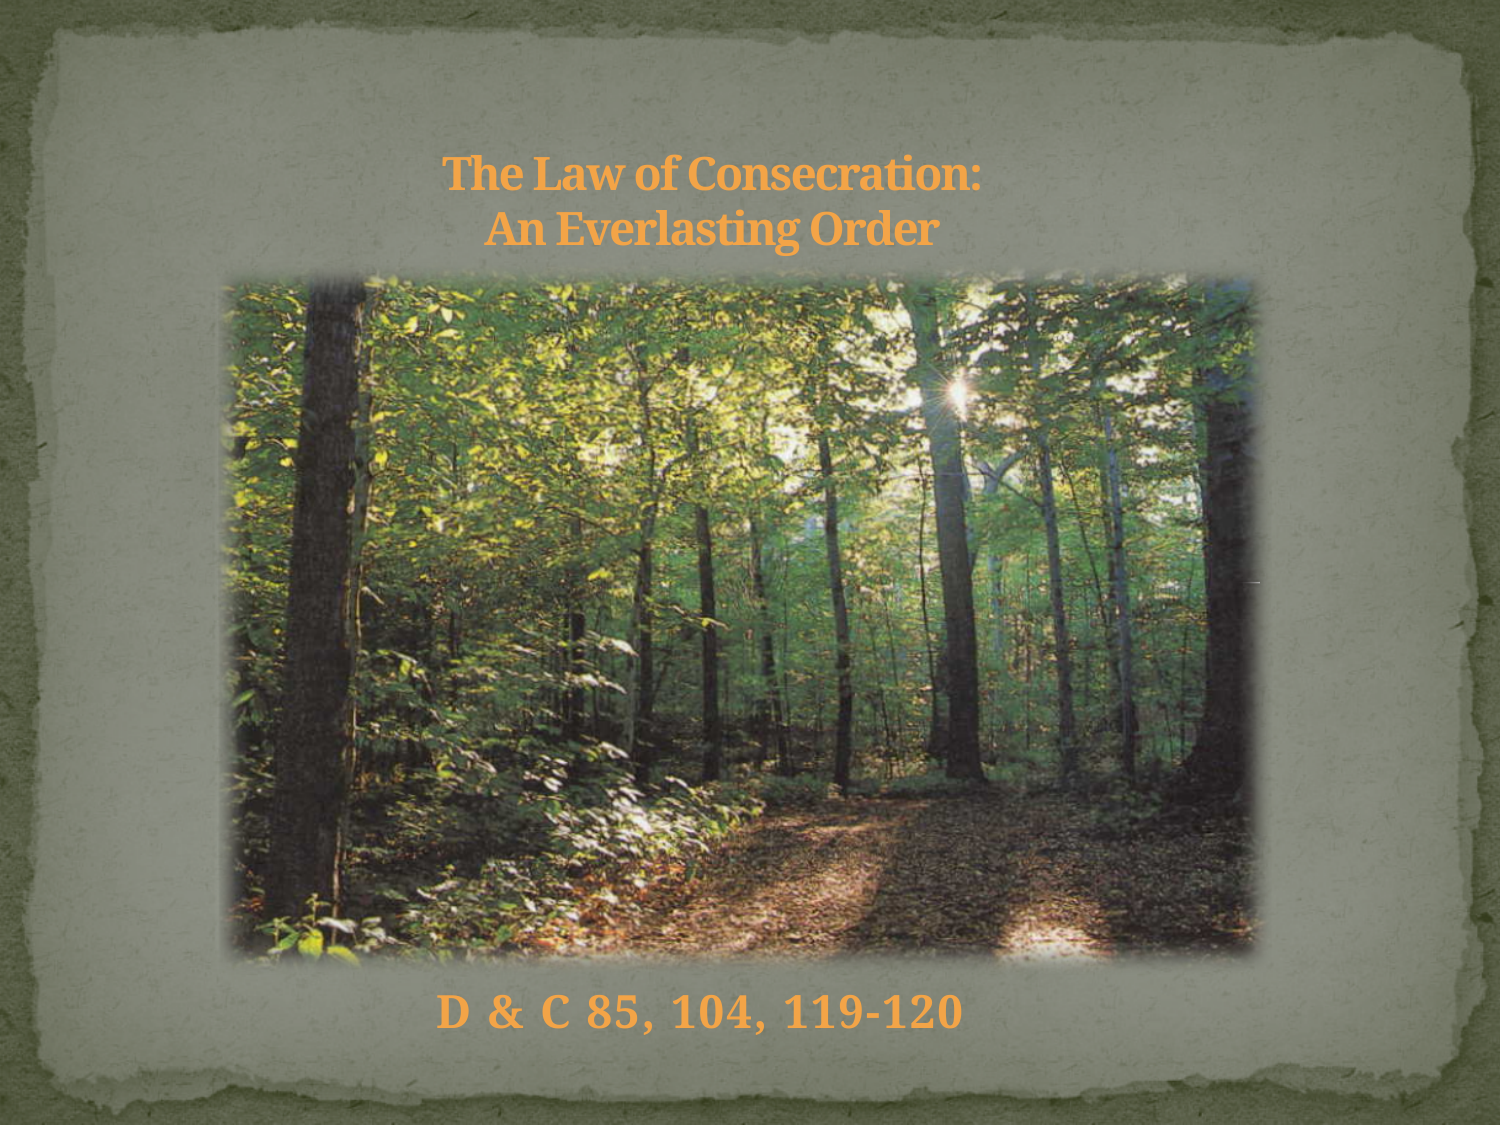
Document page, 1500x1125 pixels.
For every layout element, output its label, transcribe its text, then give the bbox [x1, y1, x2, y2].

picture [213, 263, 1274, 974]
title The Law of Consecration: An Everlasting Order [37, 137, 1388, 263]
subtitle D & C 85, 104, 119-120 [75, 975, 1325, 1050]
